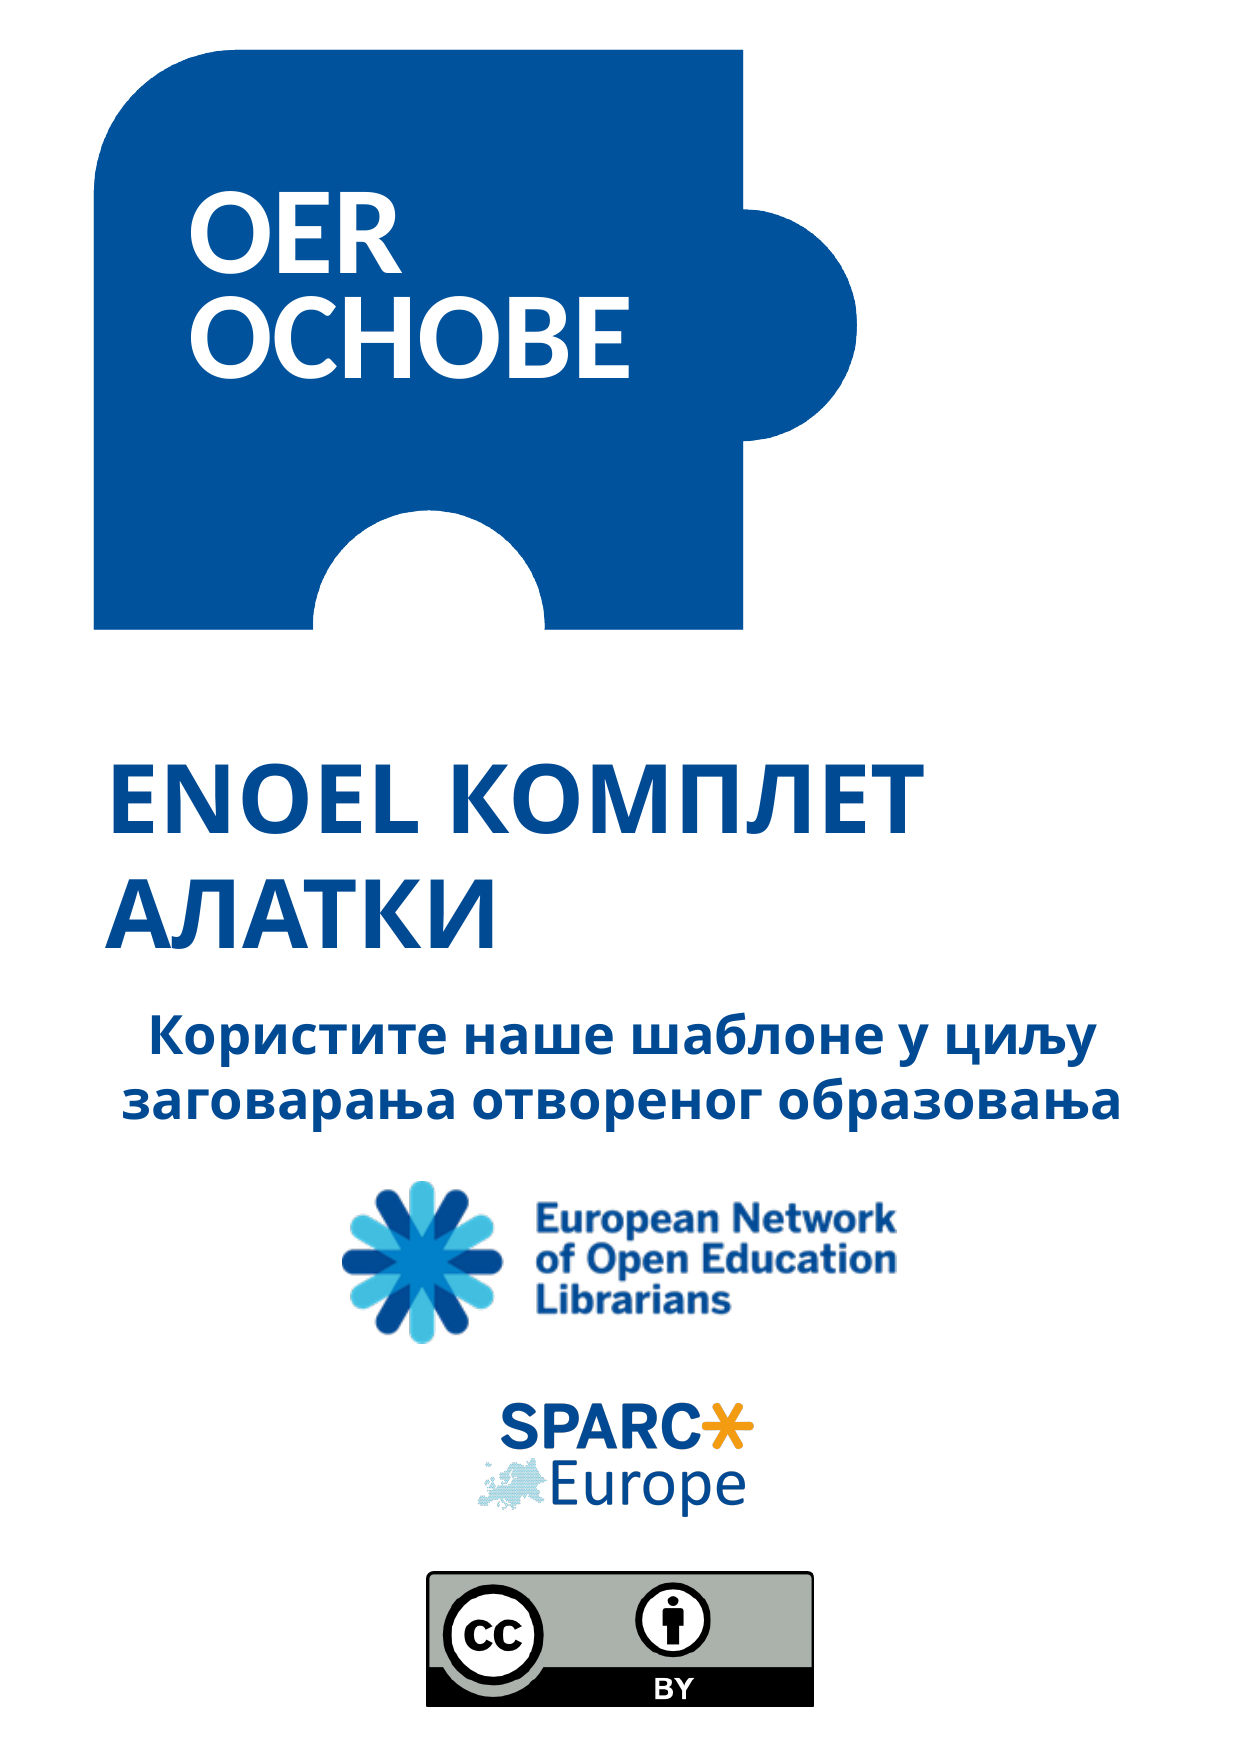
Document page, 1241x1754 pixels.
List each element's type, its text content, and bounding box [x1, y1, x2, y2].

picture [475, 1359, 764, 1522]
text_box Користите наше шаблоне у циљу заговарања отвореног образовања [96, 985, 1149, 1146]
picture [93, 49, 857, 630]
picture [342, 1181, 898, 1344]
text_box ENOEL КОМПЛЕТ АЛАТКИ [90, 723, 1144, 984]
picture [425, 1571, 815, 1708]
